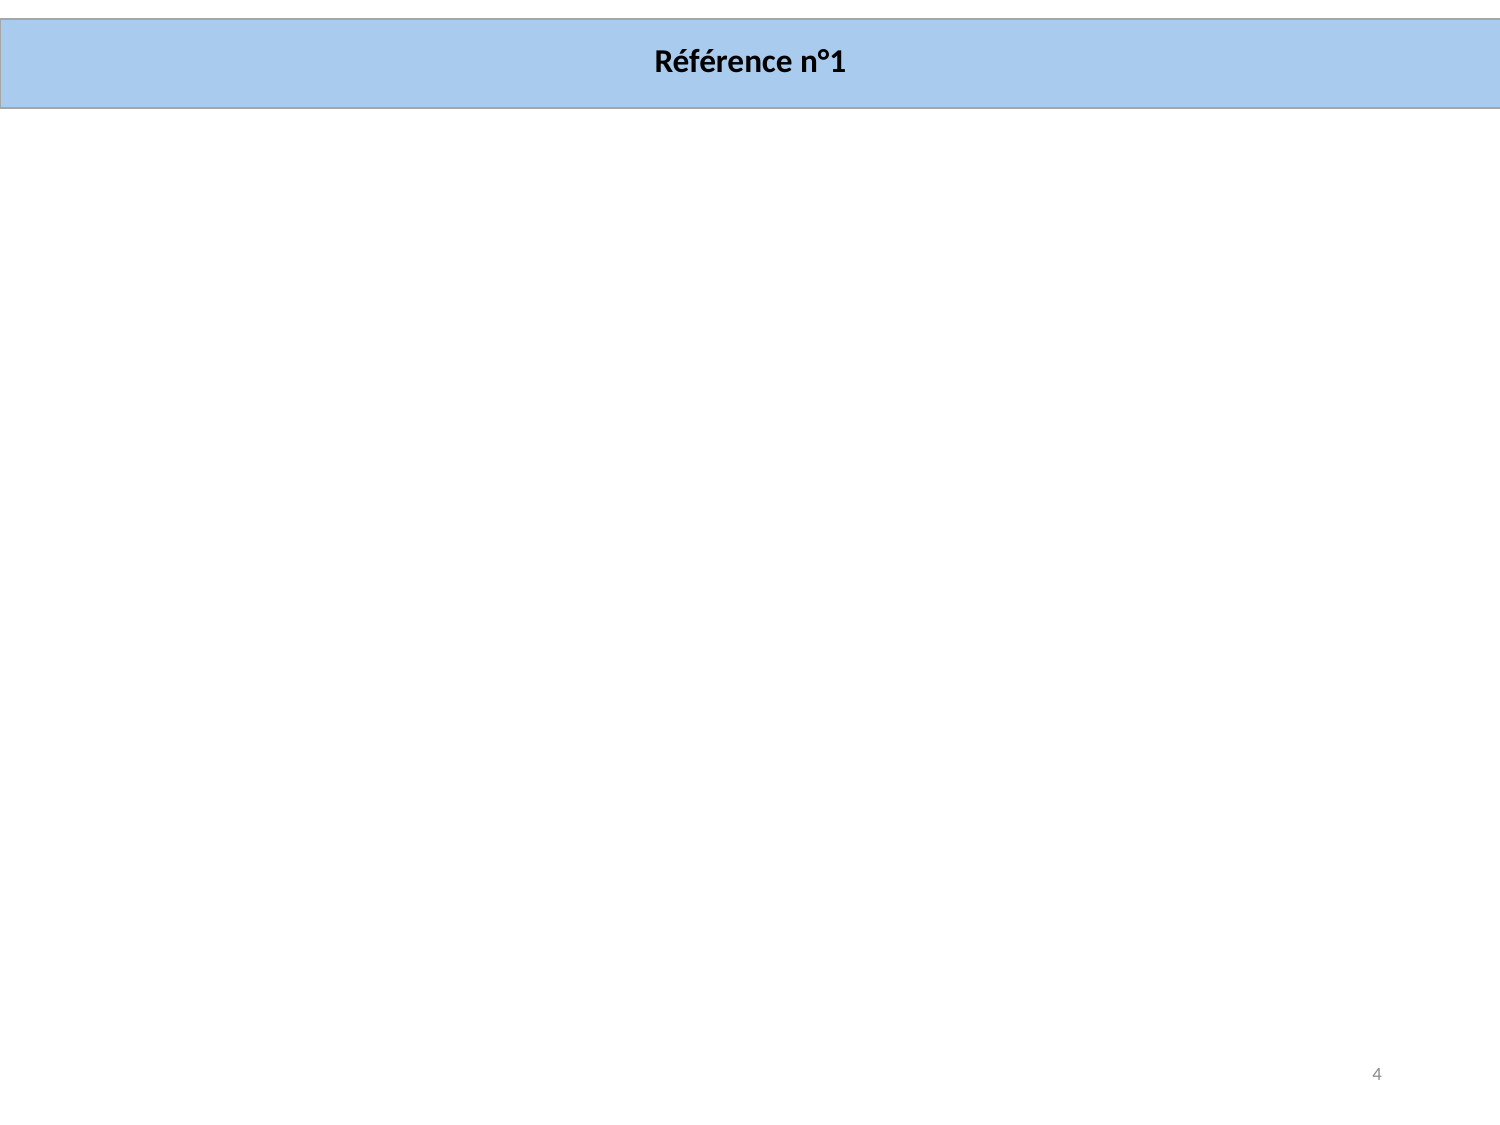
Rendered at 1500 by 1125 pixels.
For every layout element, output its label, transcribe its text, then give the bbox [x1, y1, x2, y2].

slide_number 4 [1059, 1042, 1397, 1103]
table_header Référence n°1 [1, 20, 1500, 107]
